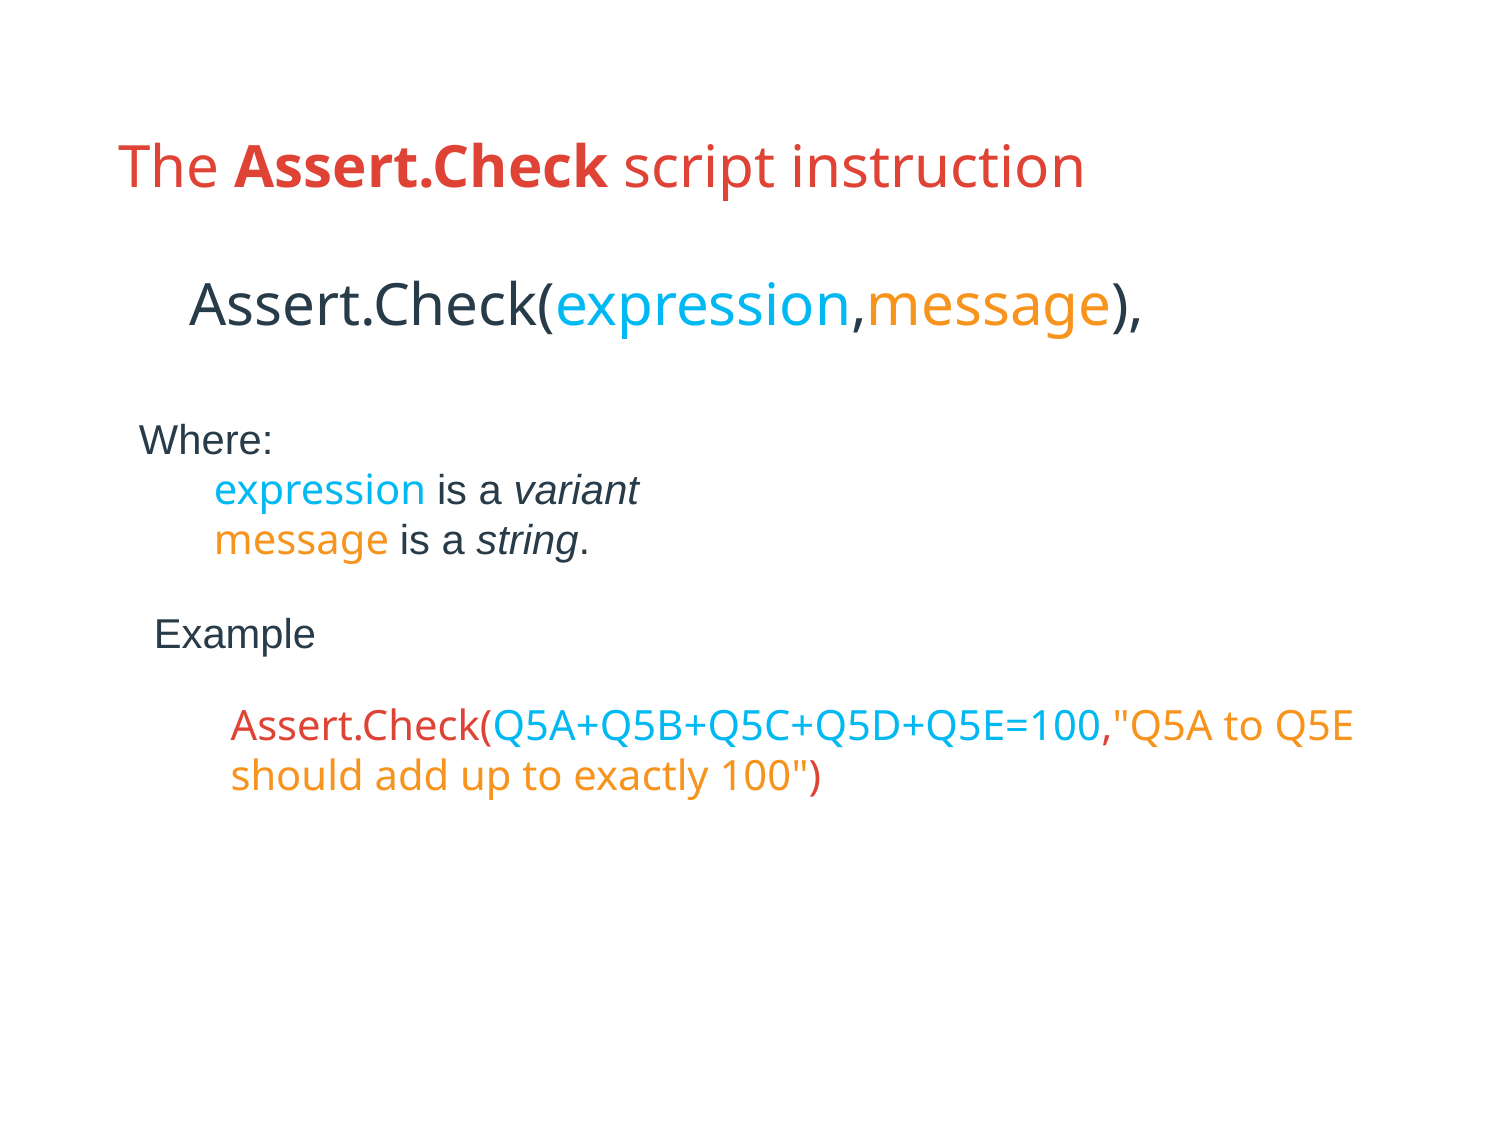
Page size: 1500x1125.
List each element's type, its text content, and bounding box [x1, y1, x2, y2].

text_box Where: expression is a variant message is a string. [124, 405, 666, 571]
text_box Example [138, 599, 332, 664]
text_box Assert.Check(expression,message), [174, 259, 1175, 345]
title The Assert.Check script instruction [103, 59, 1397, 278]
text_box Assert.Check(Q5A+Q5B+Q5C+Q5D+Q5E=100,"Q5A to Q5E should add up to exactly 100") [215, 691, 1397, 852]
